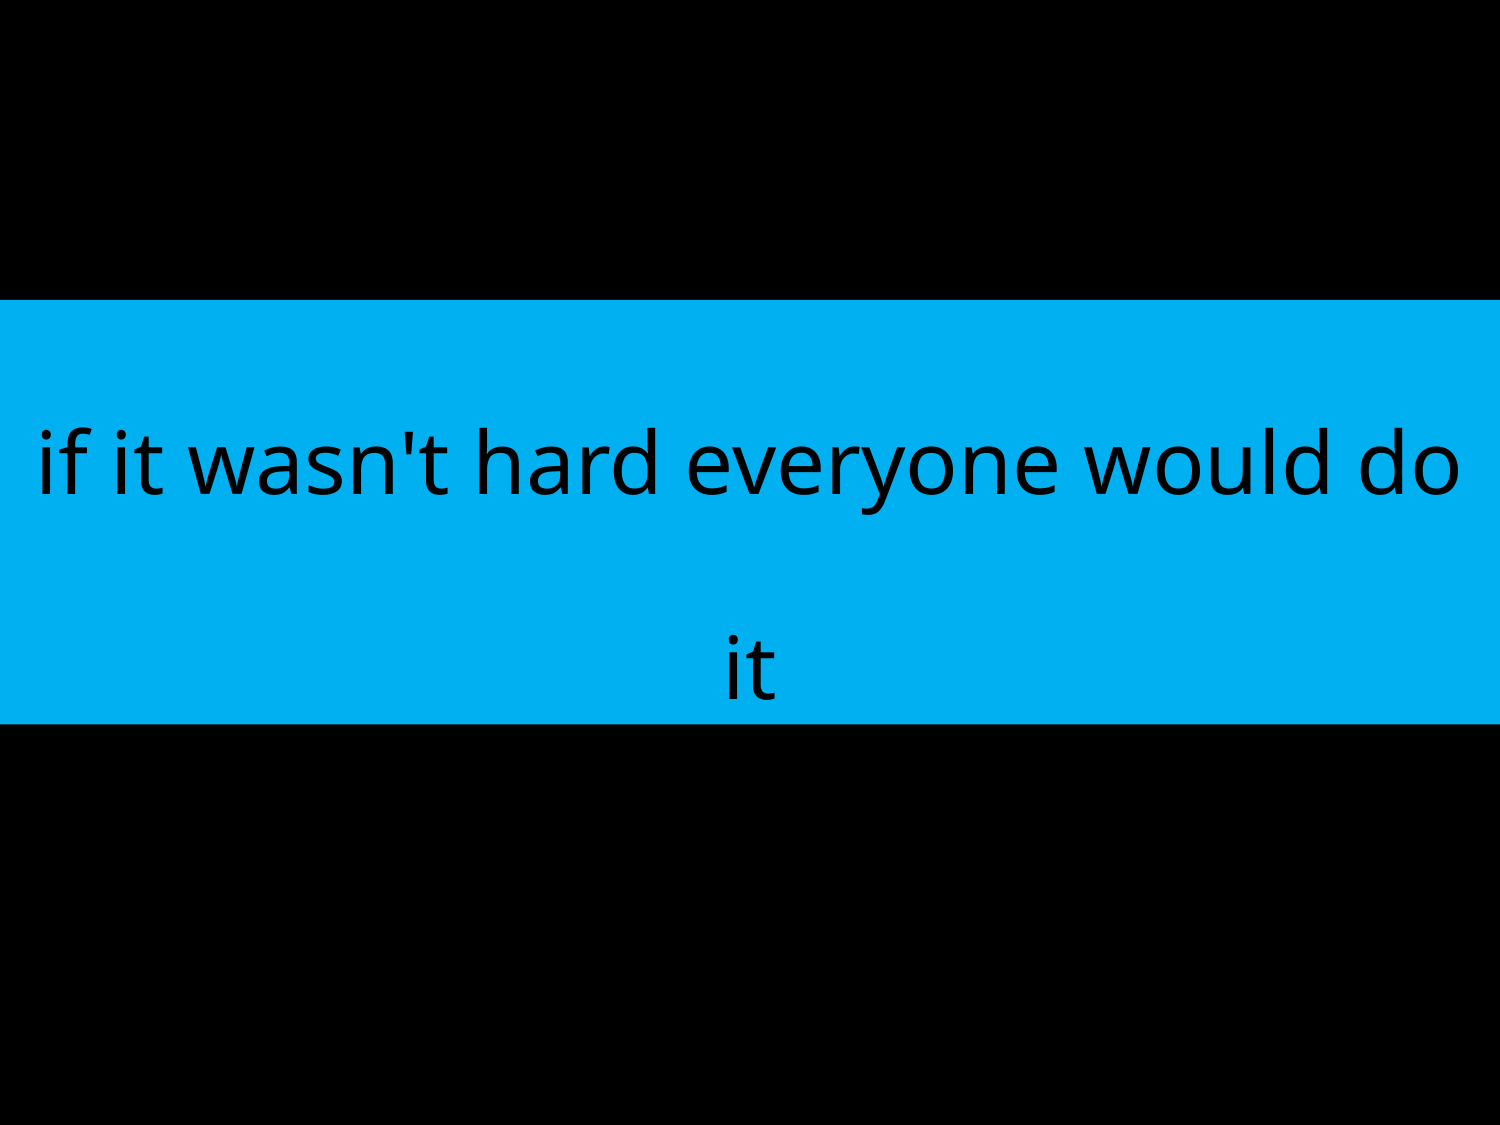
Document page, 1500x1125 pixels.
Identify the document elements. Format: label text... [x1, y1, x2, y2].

text_box if it wasn't hard everyone would do it [0, 299, 1500, 725]
